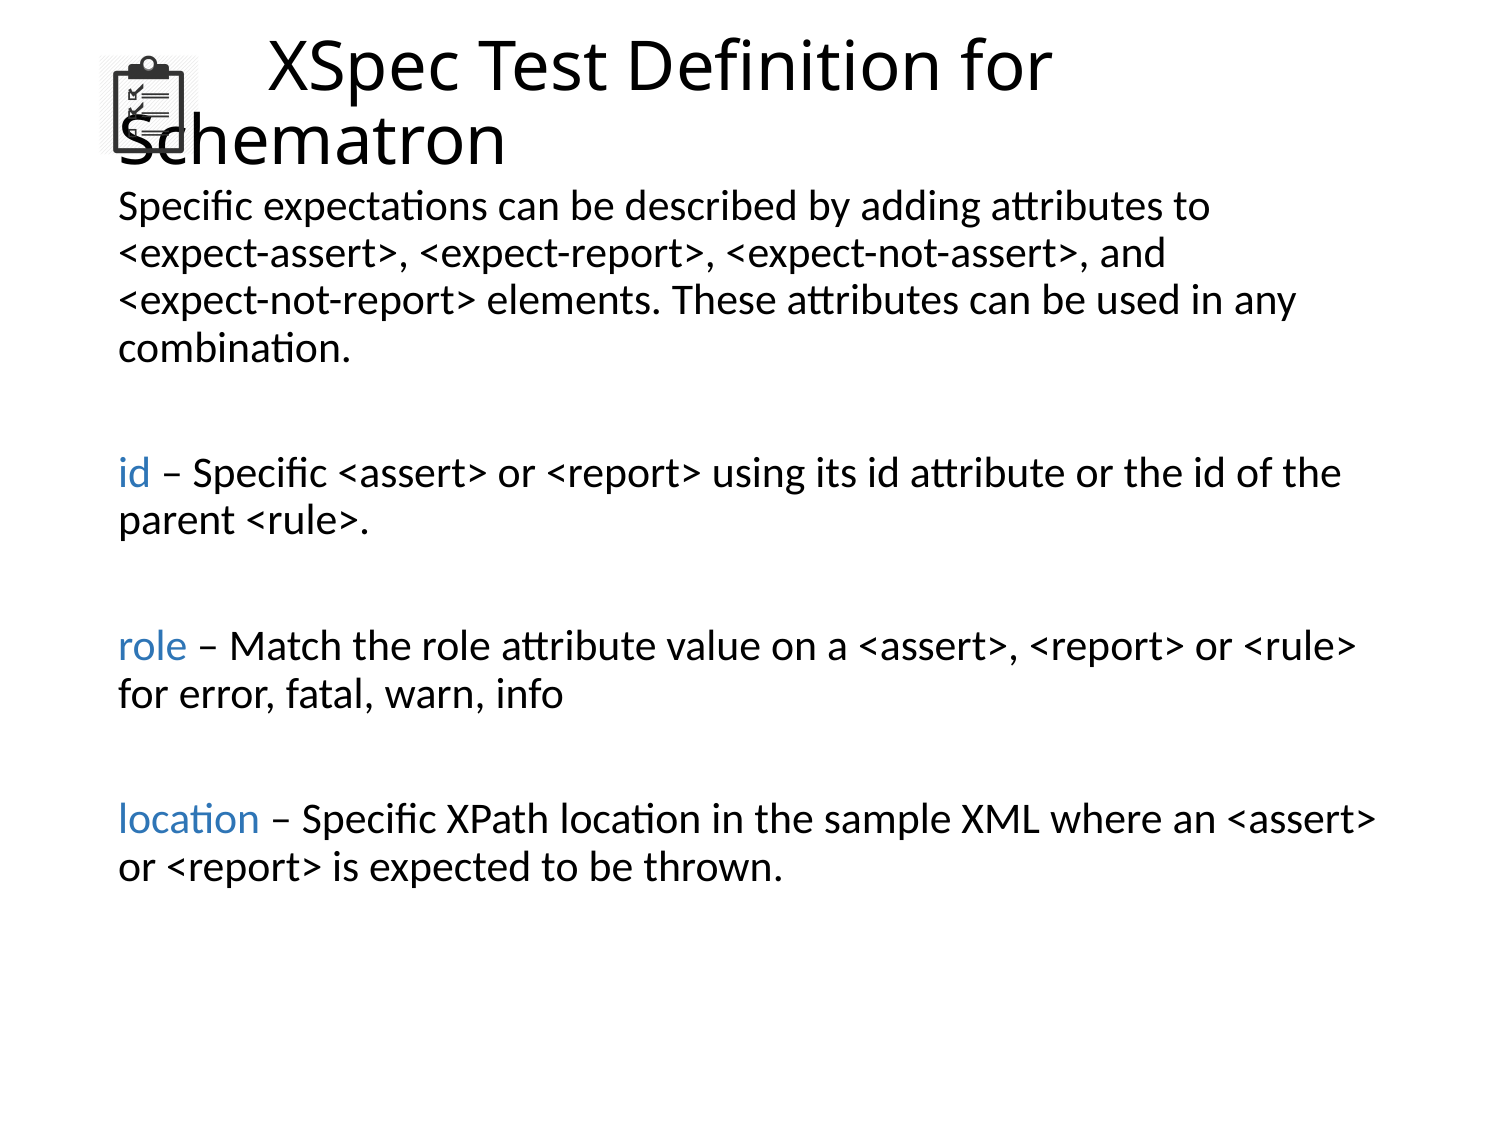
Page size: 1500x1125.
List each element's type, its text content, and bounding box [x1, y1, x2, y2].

list Specific expectations can be described by adding attributes to <expect-assert>, <expect-report>, <expect-not-assert>, and <expect-not-report> elements. These attributes can be used in any combination. id – Specific <assert> or <report> using its id attribute or the id of the parent <rule>. role – Match the role attribute value on a <assert>, <report> or <rule> for error, fatal, warn, info location – Specific XPath location in the sample XML where an <assert> or <report> is expected to be thrown. [103, 174, 1397, 1014]
picture [98, 54, 199, 155]
title XSpec Test Definition for Schematron [199, 59, 1397, 150]
